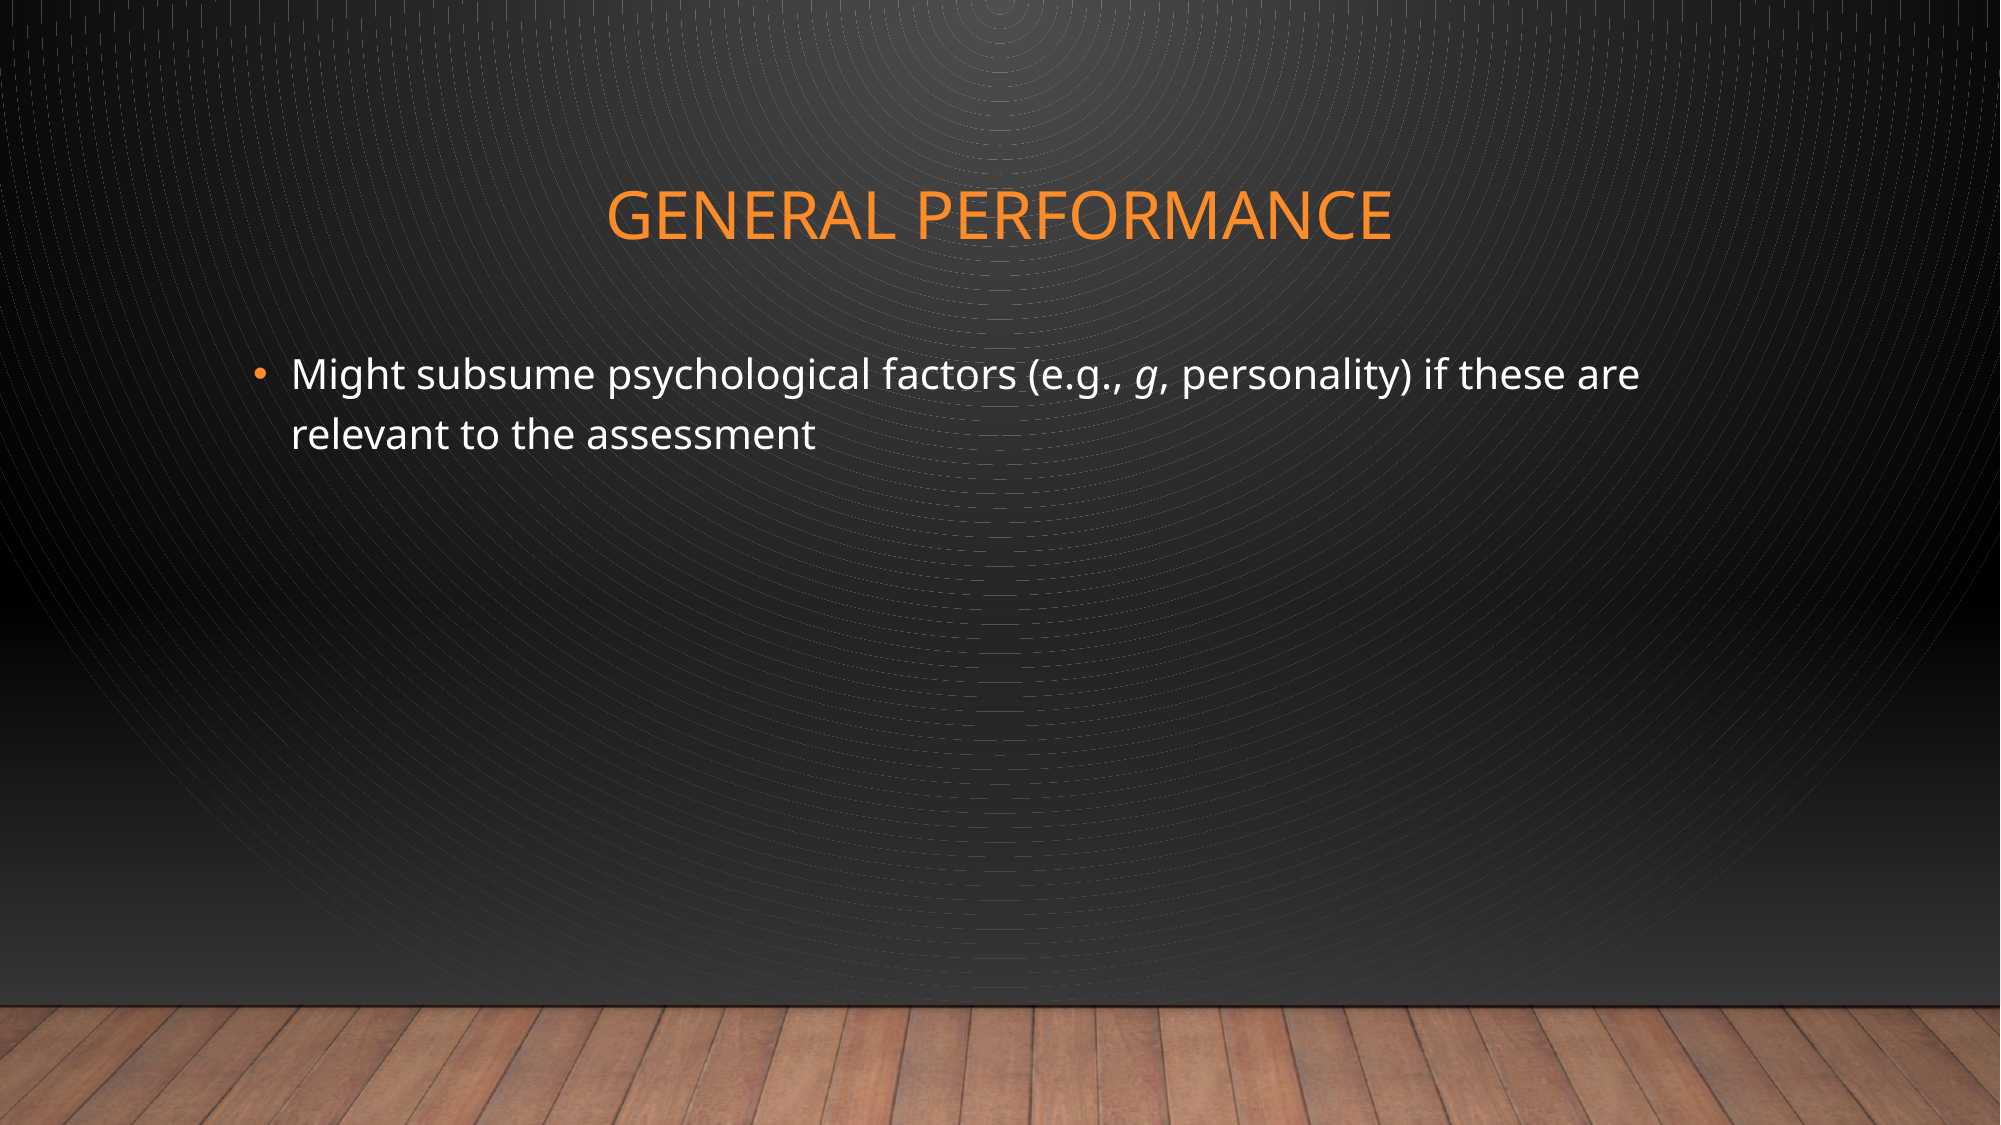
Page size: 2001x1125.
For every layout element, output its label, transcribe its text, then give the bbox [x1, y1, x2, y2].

picture [0, 1005, 2000, 1125]
title General Performance [238, 131, 1763, 305]
list Might subsume psychological factors (e.g., g, personality) if these are relevant to the assessment [238, 330, 1763, 897]
